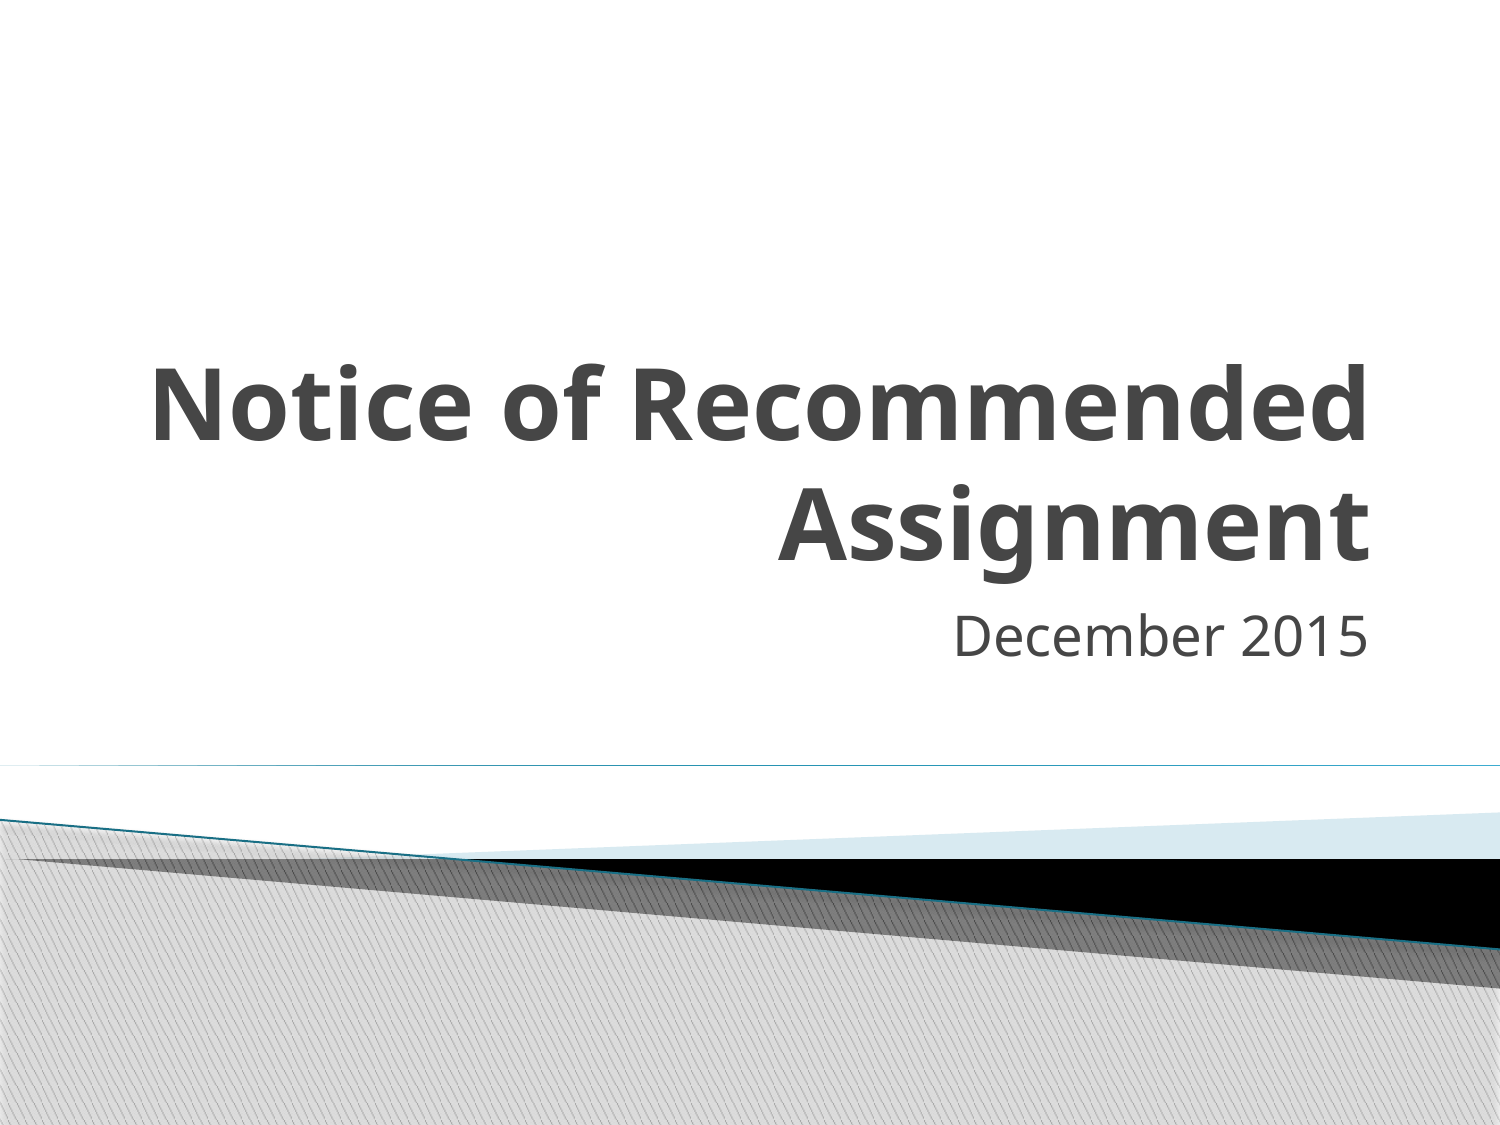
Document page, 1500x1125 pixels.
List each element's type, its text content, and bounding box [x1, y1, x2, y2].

title Notice of Recommended Assignment [112, 287, 1388, 588]
picture [5, 859, 1500, 989]
subtitle December 2015 [112, 592, 1388, 790]
